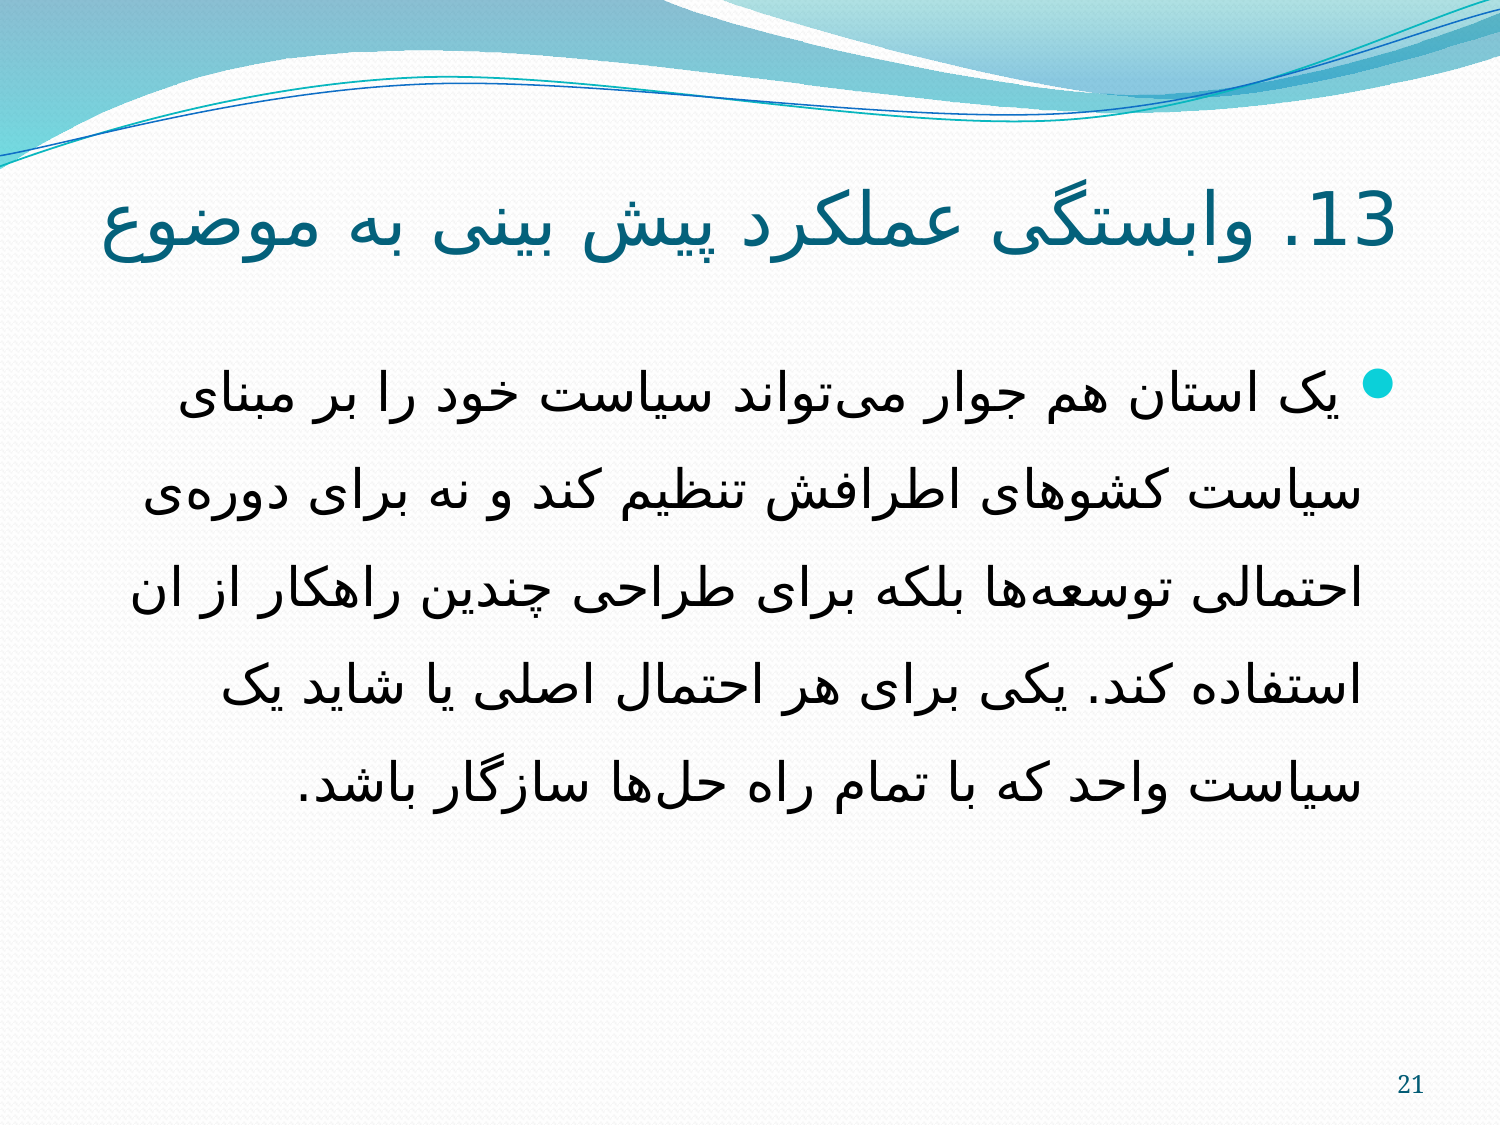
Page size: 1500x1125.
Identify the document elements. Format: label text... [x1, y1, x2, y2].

title 13. وابستگی عملکرد پیش بینی به موضوع [75, 162, 1425, 317]
list یک استان هم جوار می‌تواند سیاست خود را بر مبنای سیاست کشوهای اطرافش تنظیم کند و نه برای دوره‌ی احتمالی توسعه‌ها بلکه برای طراحی چندین راهکار از ان استفاده کند. یکی برای هر احتمال اصلی یا شاید یک سیاست واحد که با تمام راه حل‌ها سازگار باشد. [75, 317, 1425, 1038]
slide_number 21 [1299, 1042, 1425, 1103]
